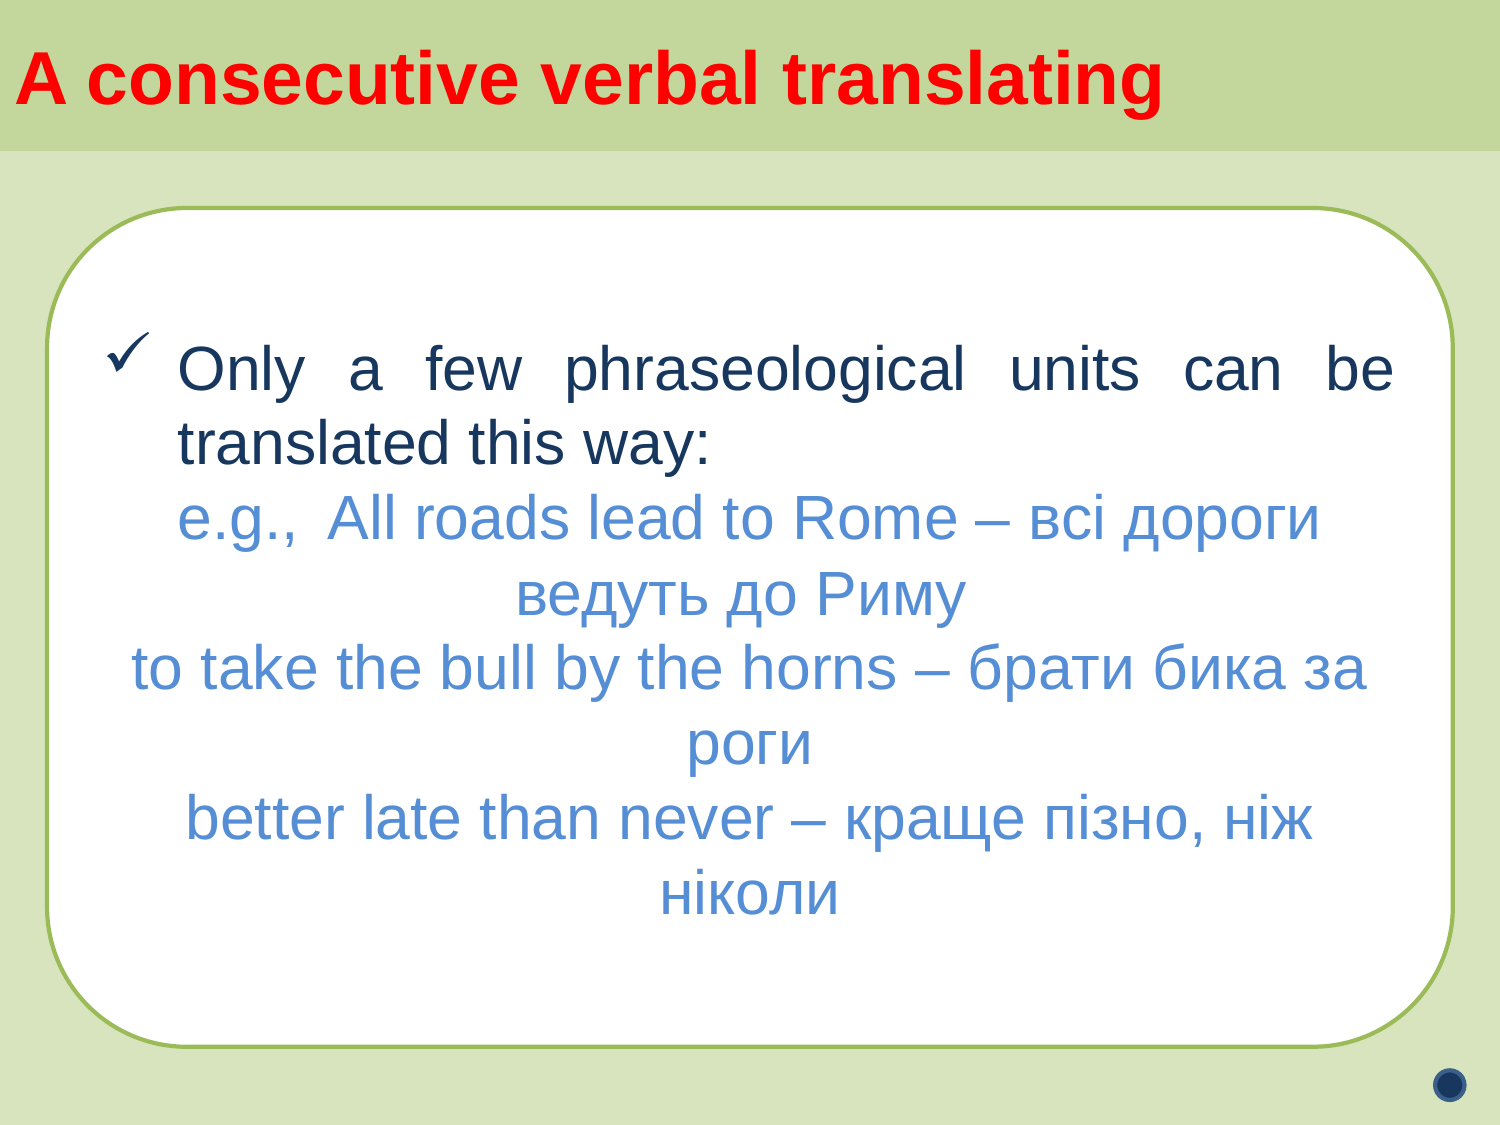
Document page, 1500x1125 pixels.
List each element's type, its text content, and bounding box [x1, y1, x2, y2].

text_box Only a few phraseological units can be translated this way: e.g., All roads lead to Rome – всі дороги ведуть до Риму to take the bull by the horns – брати бика за роги better late than never – краще пізно, ніж ніколи [44, 205, 1455, 1049]
text_box A consecutive verbal translating [0, 0, 1500, 151]
text_box [1433, 1068, 1467, 1103]
